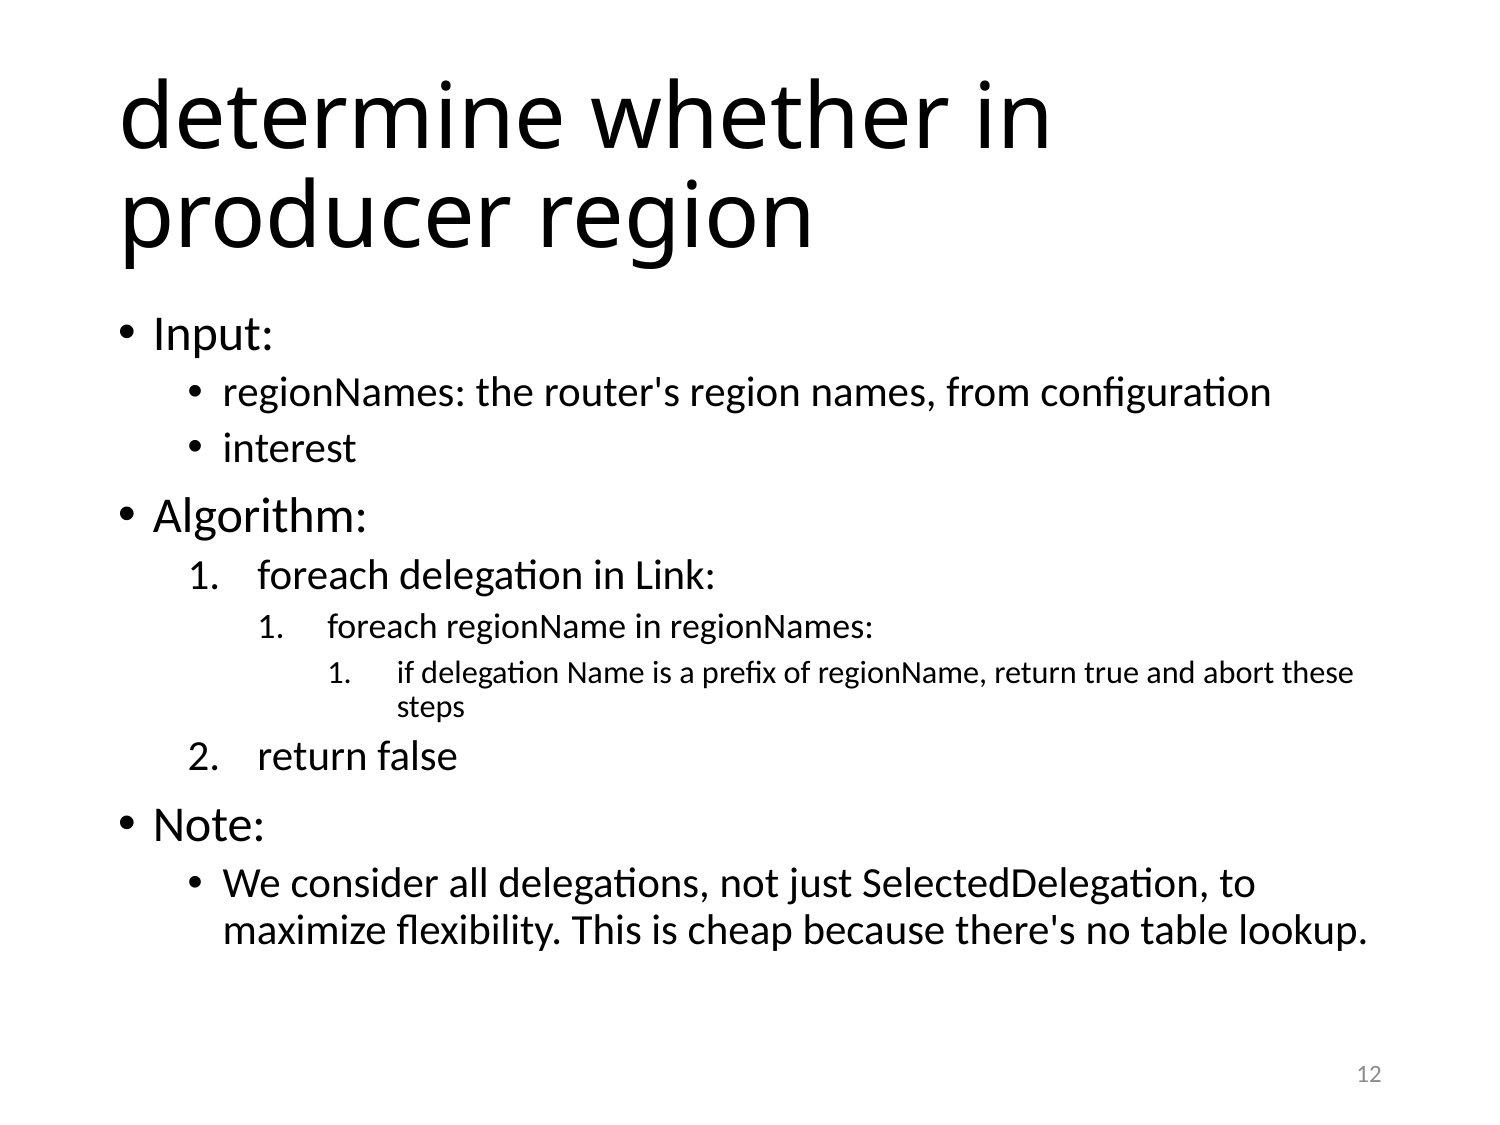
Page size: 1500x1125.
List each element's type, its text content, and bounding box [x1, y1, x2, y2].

title determine whether in producer region [103, 59, 1397, 278]
list Input: regionNames: the router's region names, from configuration interest Algorithm: foreach delegation in Link: foreach regionName in regionNames: if delegation Name is a prefix of regionName, return true and abort these steps return false Note: We consider all delegations, not just SelectedDelegation, to maximize flexibility. This is cheap because there's no table lookup. [103, 299, 1397, 1014]
slide_number 12 [1059, 1042, 1397, 1103]
